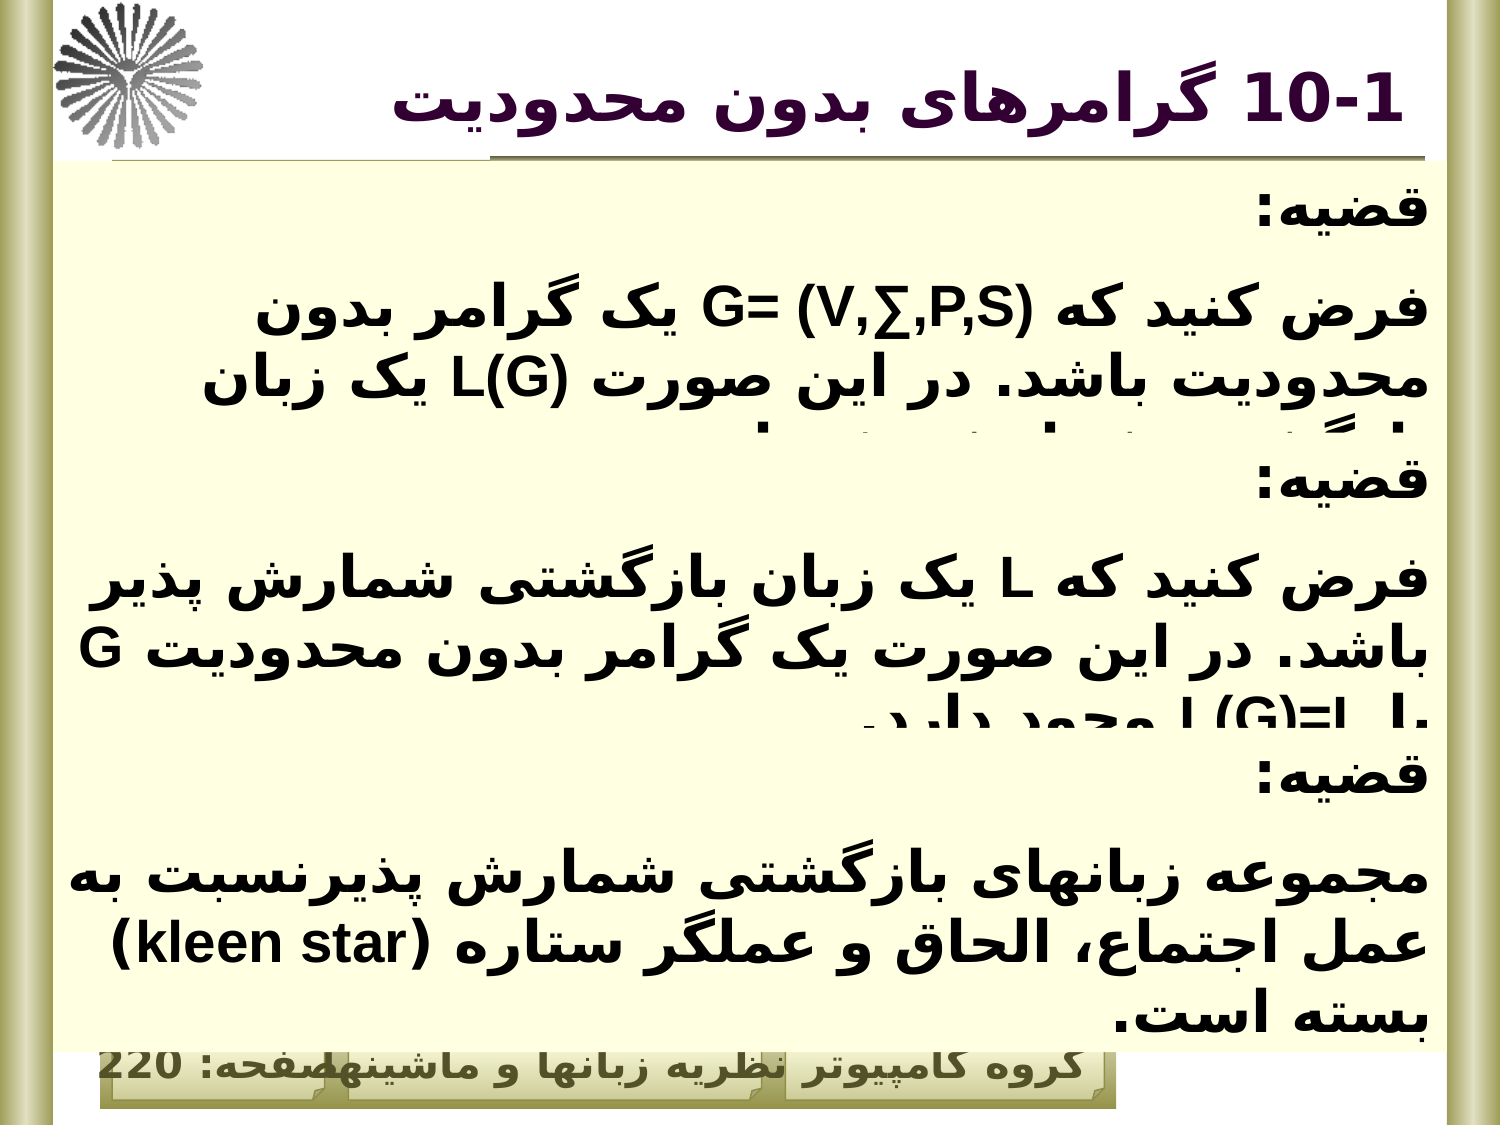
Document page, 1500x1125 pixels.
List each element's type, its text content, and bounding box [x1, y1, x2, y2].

text_box قضیه: فرض کنید که L یک زبان بازگشتی شمارش پذیر باشد. در این صورت یک گرامر بدون محدودیت G با L(G)=L وجود دارد. [53, 432, 1447, 727]
text_box قضیه: فرض کنید که G= (V,∑,P,S) یک گرامر بدون محدودیت باشد. در این صورت L(G) یک زبان بازگشتی شمارش پذیر است. [53, 160, 1447, 432]
text_box قضیه: مجموعه زبانهای بازگشتی شمارش پذیرنسبت به عمل اجتماع، الحاق و عملگر ستاره (kleen star) بسته است. [53, 727, 1447, 1053]
title 10-1 گرامرهای بدون محدودیت [147, 42, 1423, 147]
